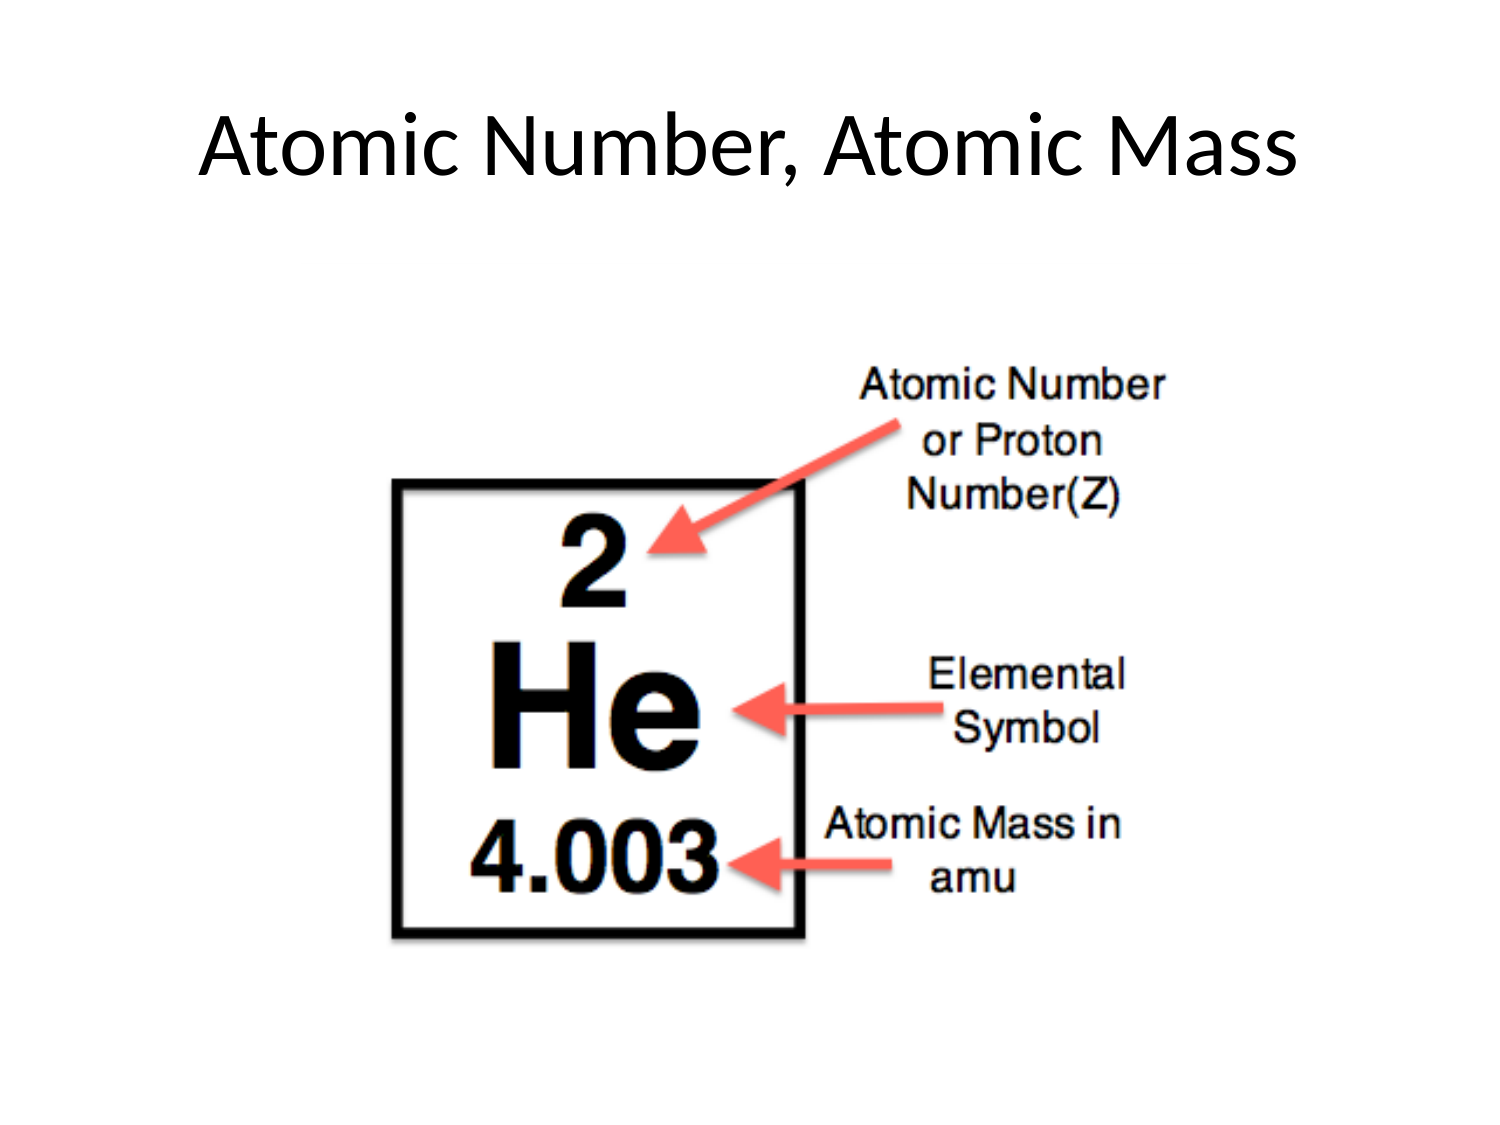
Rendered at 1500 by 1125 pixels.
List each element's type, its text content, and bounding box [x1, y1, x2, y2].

title Atomic Number, Atomic Mass [75, 45, 1425, 233]
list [74, 262, 1426, 1006]
